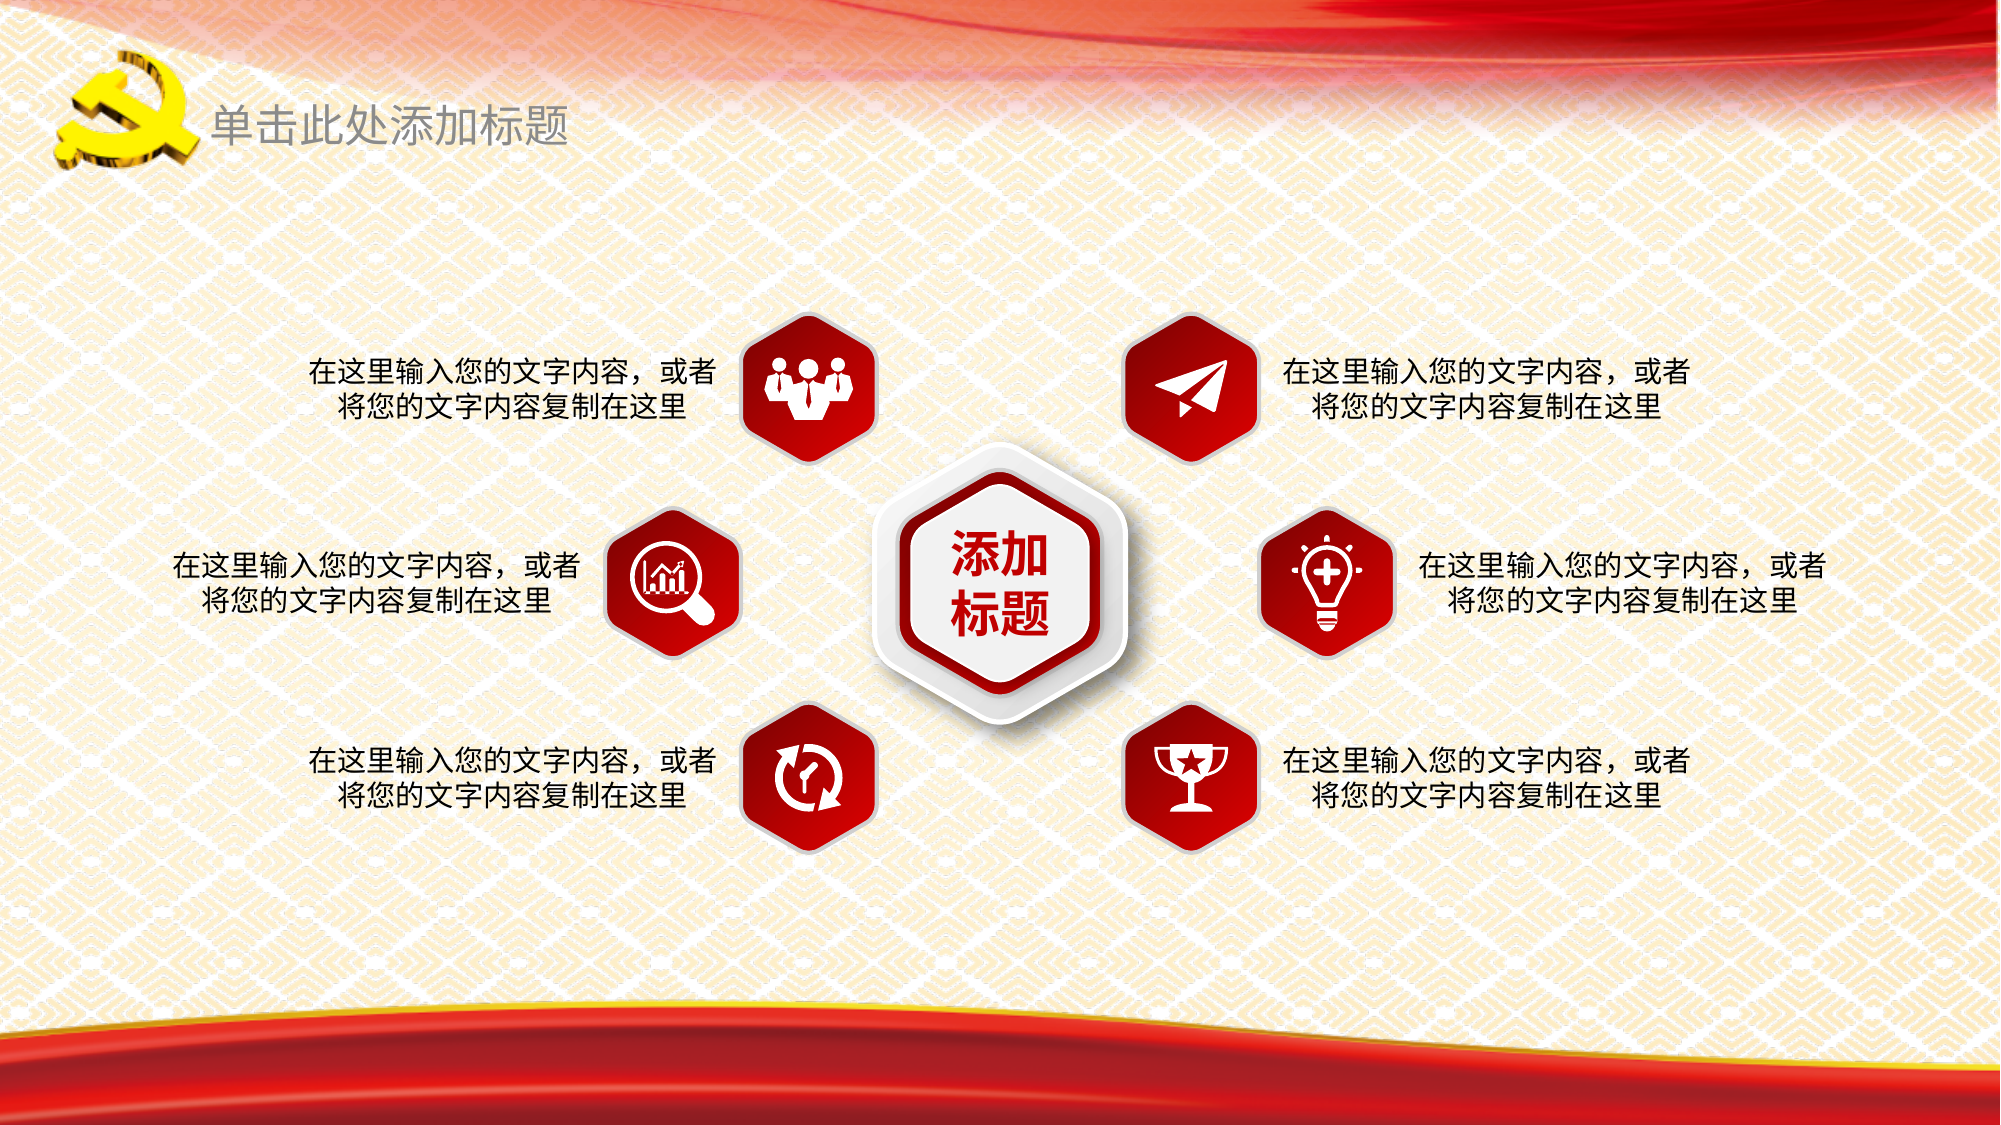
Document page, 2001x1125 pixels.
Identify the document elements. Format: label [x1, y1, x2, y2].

text_box [764, 357, 854, 420]
picture [0, 0, 2000, 1125]
